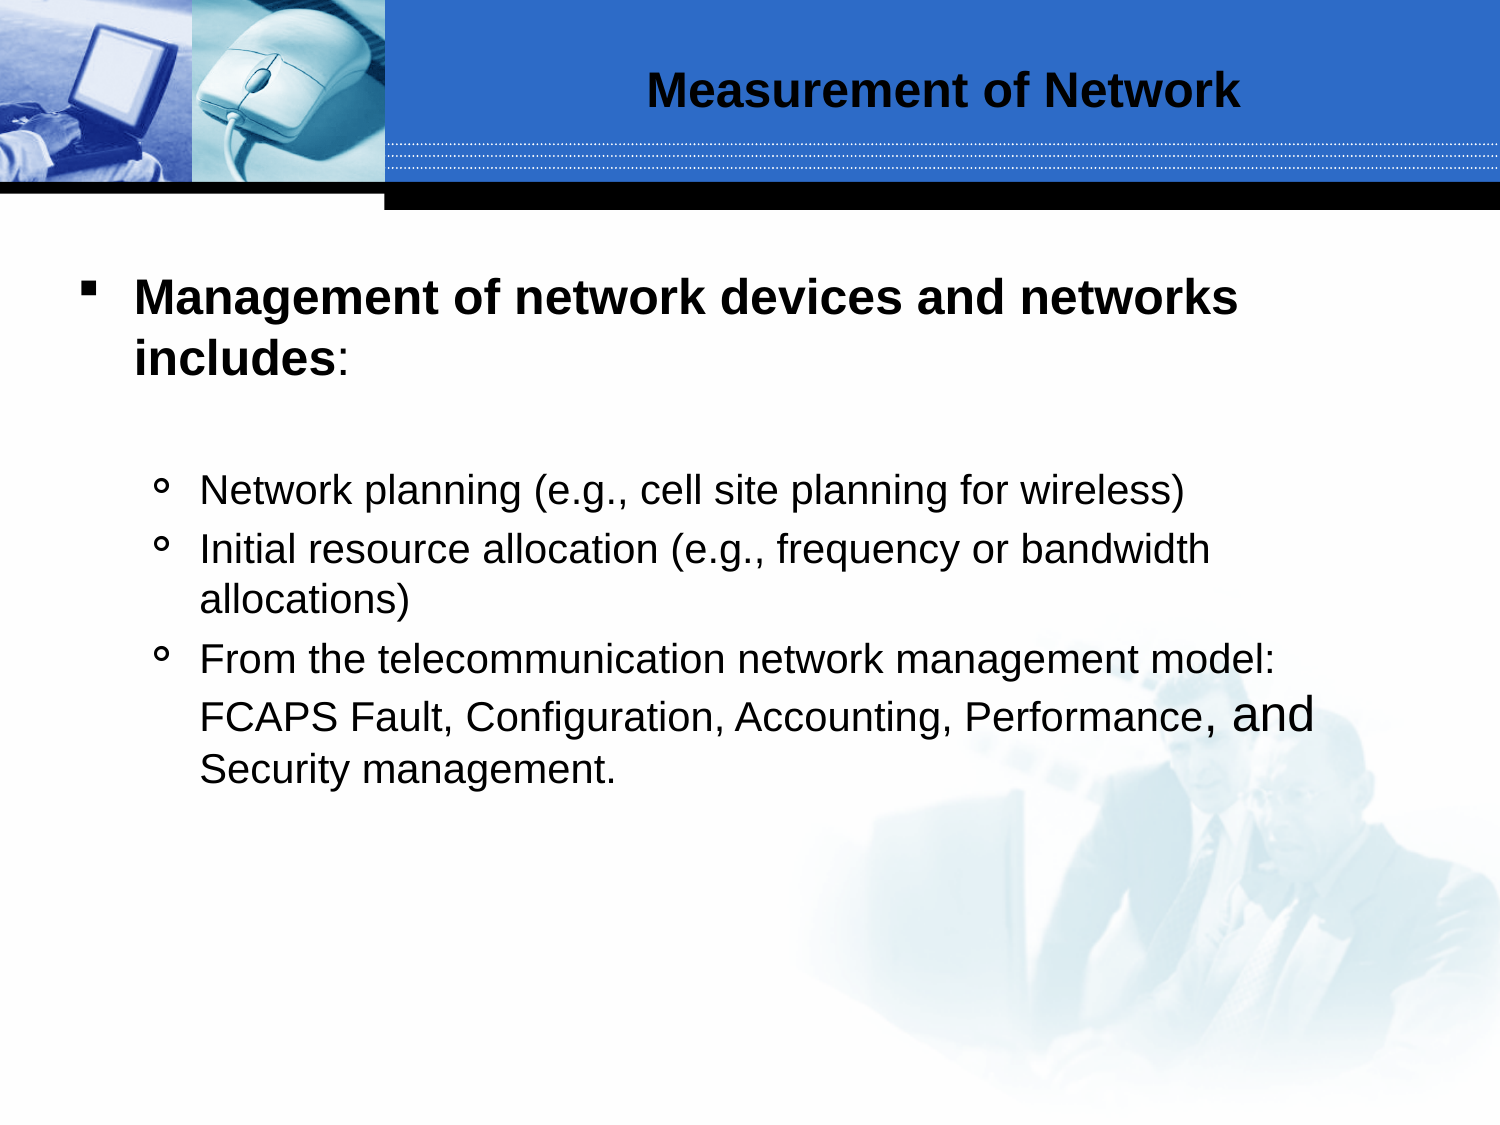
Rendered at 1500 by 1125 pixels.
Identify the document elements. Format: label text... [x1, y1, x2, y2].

picture [0, 0, 385, 181]
picture [0, 194, 1500, 1125]
title Measurement of Network [312, 50, 1500, 253]
list Management of network devices and networks includes: Network planning (e.g., cell site planning for wireless) Initial resource allocation (e.g., frequency or bandwidth allocations) From the telecommunication network management model: FCAPS Fault, Configuration, Accounting, Performance, and Security management. [62, 257, 1413, 1125]
